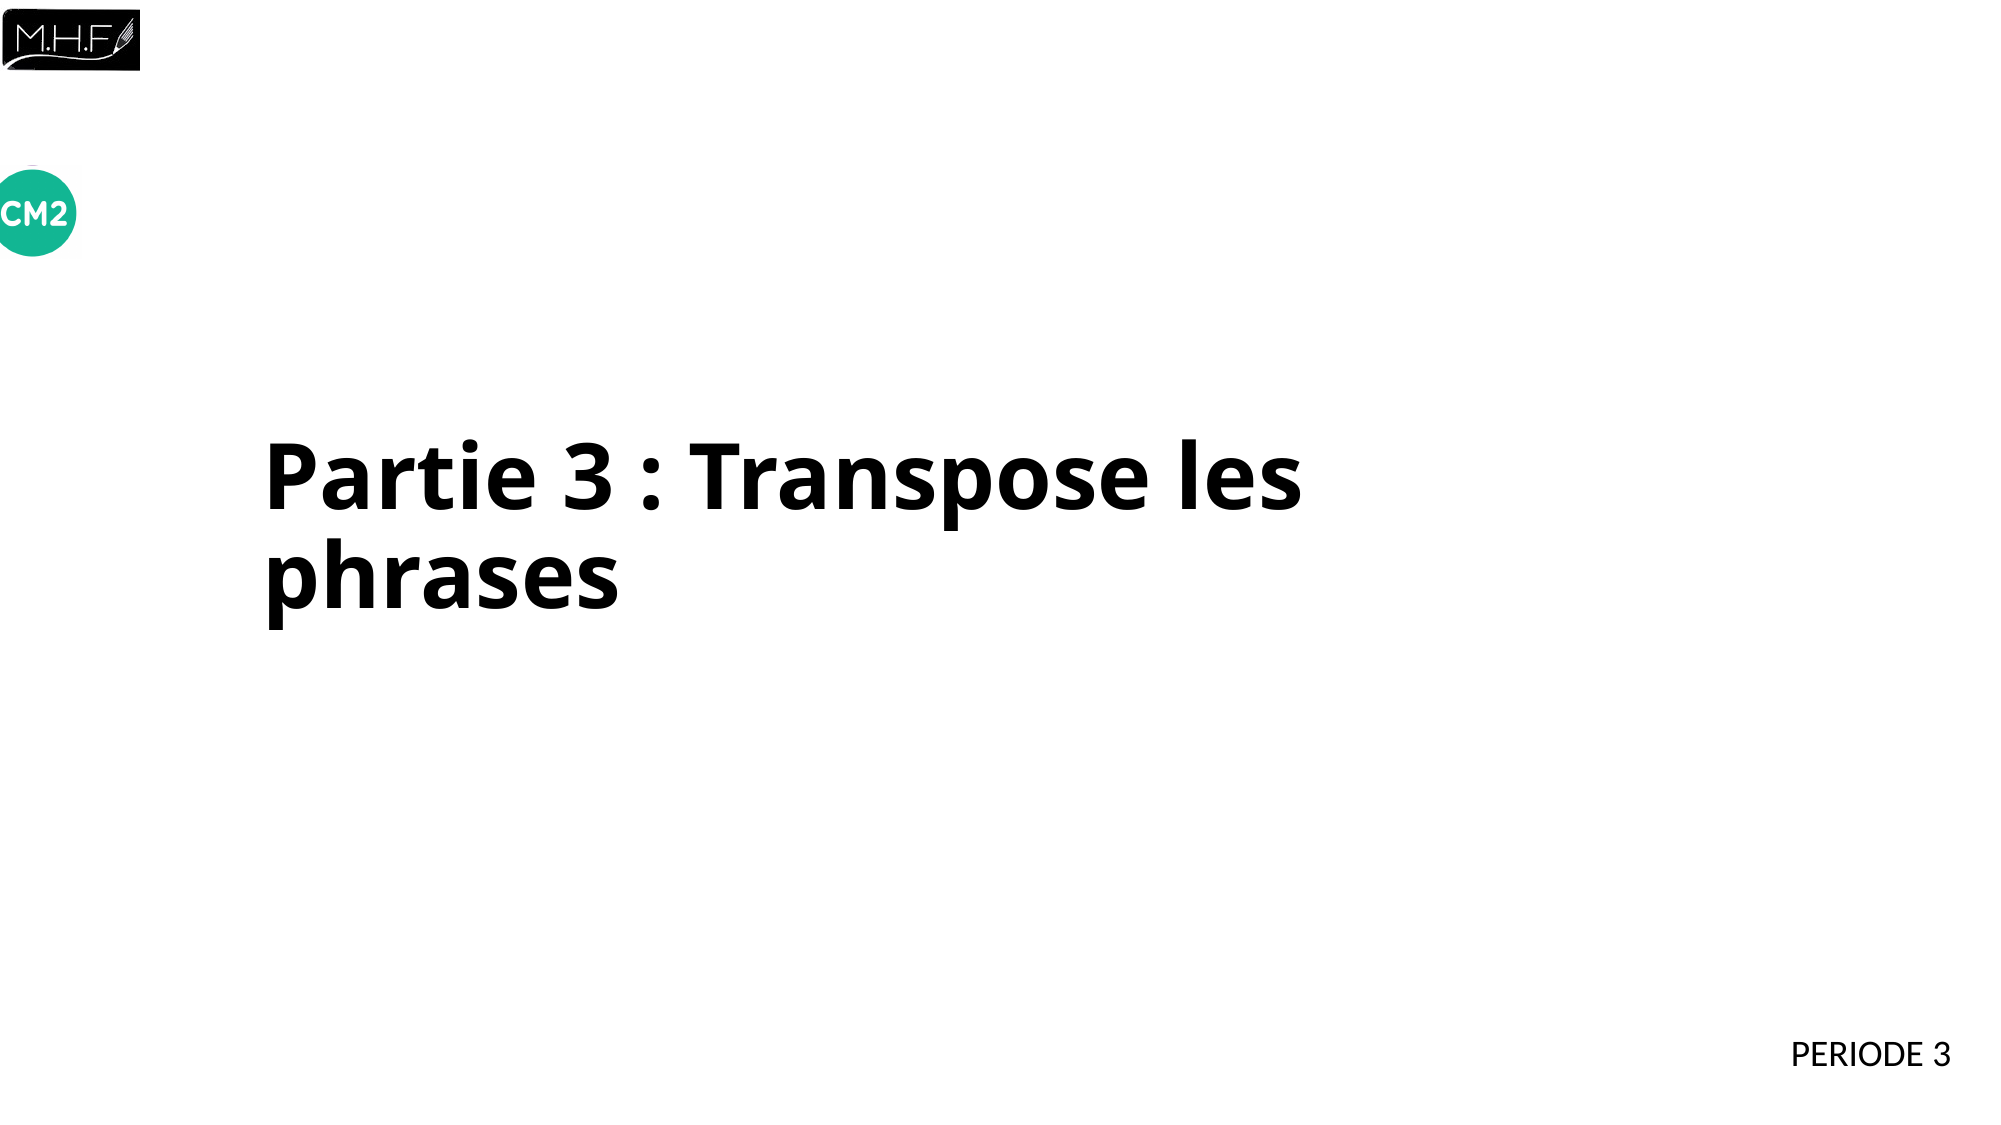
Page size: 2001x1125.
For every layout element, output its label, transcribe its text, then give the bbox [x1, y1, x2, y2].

text_box PERIODE 3 [1362, 1021, 1967, 1082]
text_box Partie 3 : Transpose les phrases [247, 394, 1522, 665]
picture [0, 7, 140, 74]
picture [0, 165, 82, 259]
